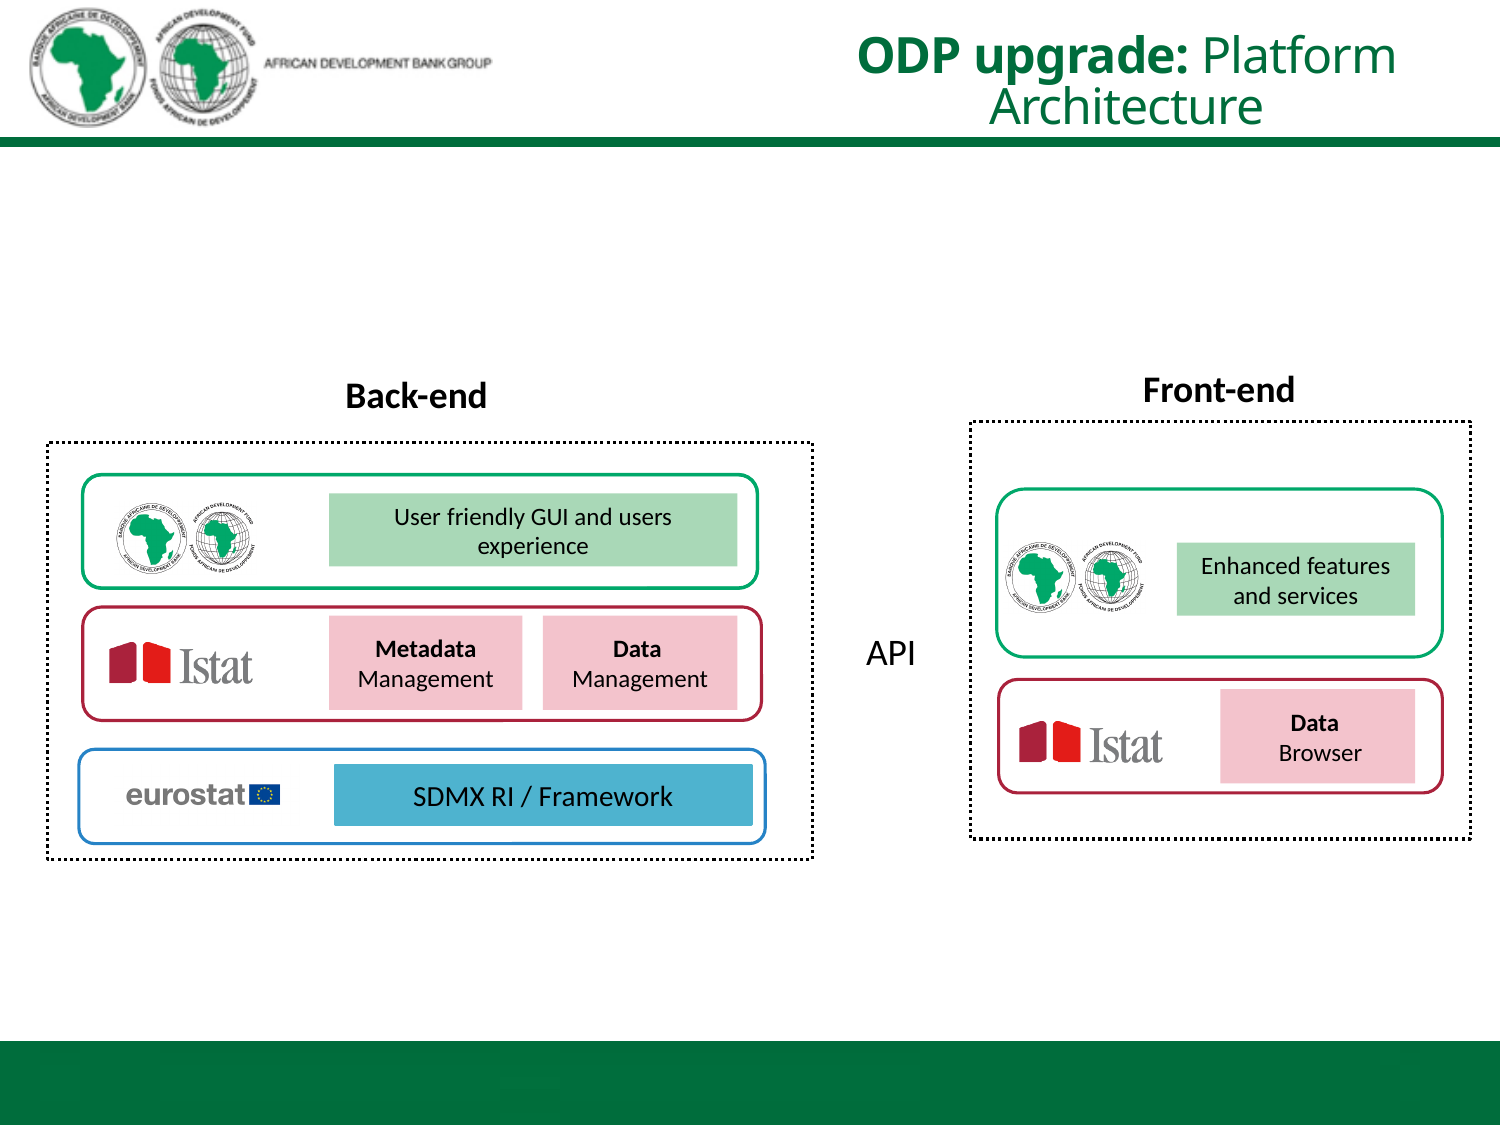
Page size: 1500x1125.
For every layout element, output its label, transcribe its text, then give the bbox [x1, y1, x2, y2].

text_box API [851, 620, 932, 681]
text_box Front-end [1128, 357, 1311, 418]
picture [108, 641, 257, 685]
picture [1002, 539, 1146, 614]
picture [113, 500, 257, 576]
picture [0, 137, 1500, 147]
text_box Data Browser [1220, 689, 1416, 784]
text_box [970, 421, 1471, 839]
text_box Enhanced features and services [1176, 542, 1416, 616]
text_box [996, 489, 1443, 658]
picture [0, 1041, 1500, 1125]
text_box [998, 679, 1443, 793]
picture [113, 764, 301, 827]
picture [28, 6, 493, 128]
text_box [82, 474, 758, 589]
title ODP upgrade: Platform Architecture [724, 27, 1500, 141]
text_box [47, 442, 813, 860]
picture [1018, 720, 1167, 764]
text_box Back-end [330, 364, 503, 424]
